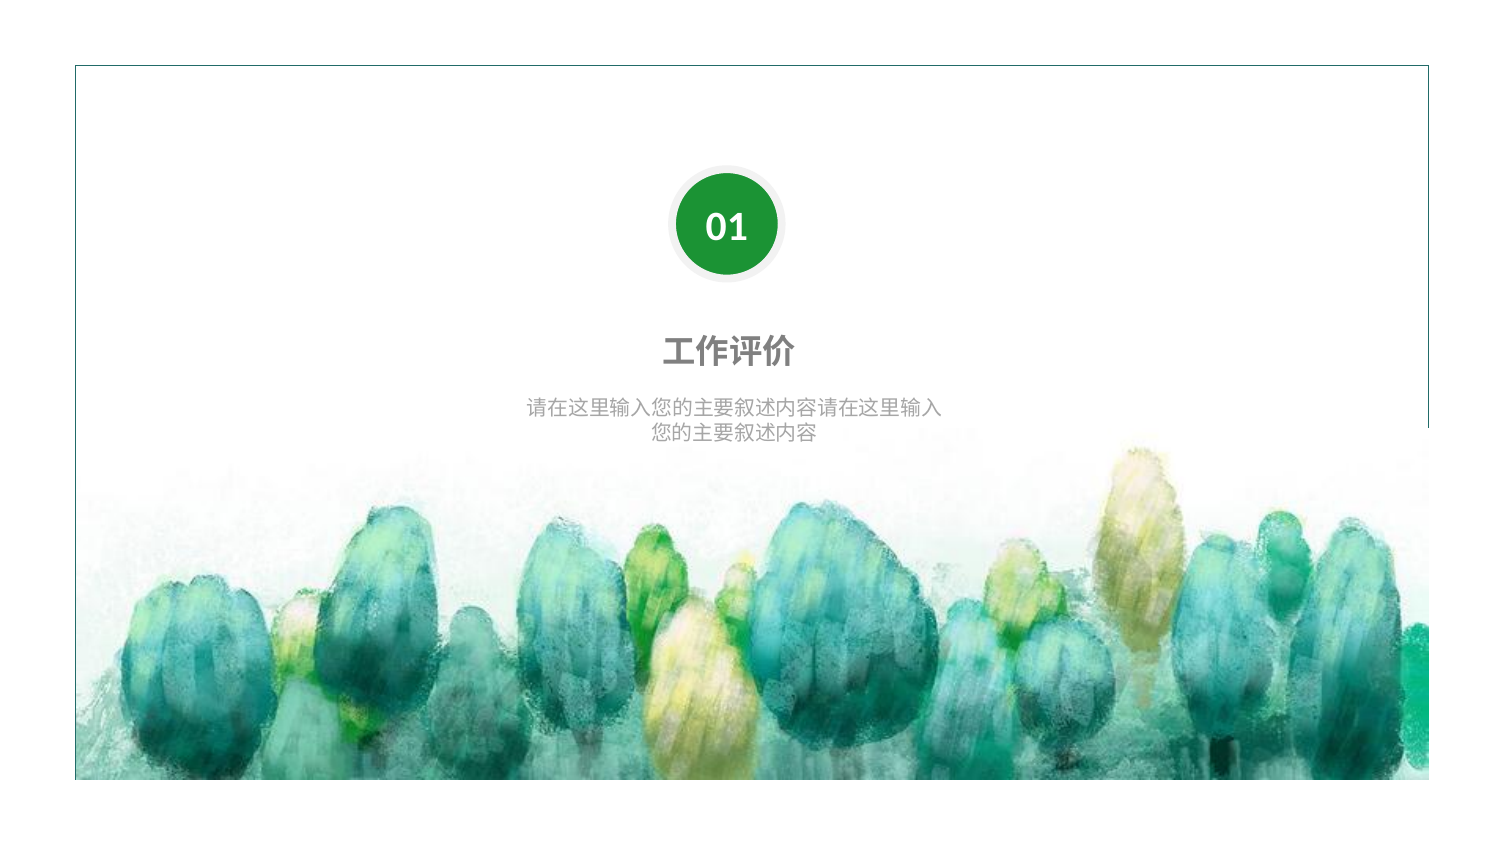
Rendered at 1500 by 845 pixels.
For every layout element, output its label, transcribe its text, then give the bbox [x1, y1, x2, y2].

text_box 工作评价 [647, 322, 811, 378]
text_box 请在这里输入您的主要叙述内容请在这里输入您的主要叙述内容 [506, 387, 962, 428]
text_box [74, 64, 1429, 780]
picture [76, 428, 1429, 780]
text_box 01 [671, 168, 783, 280]
